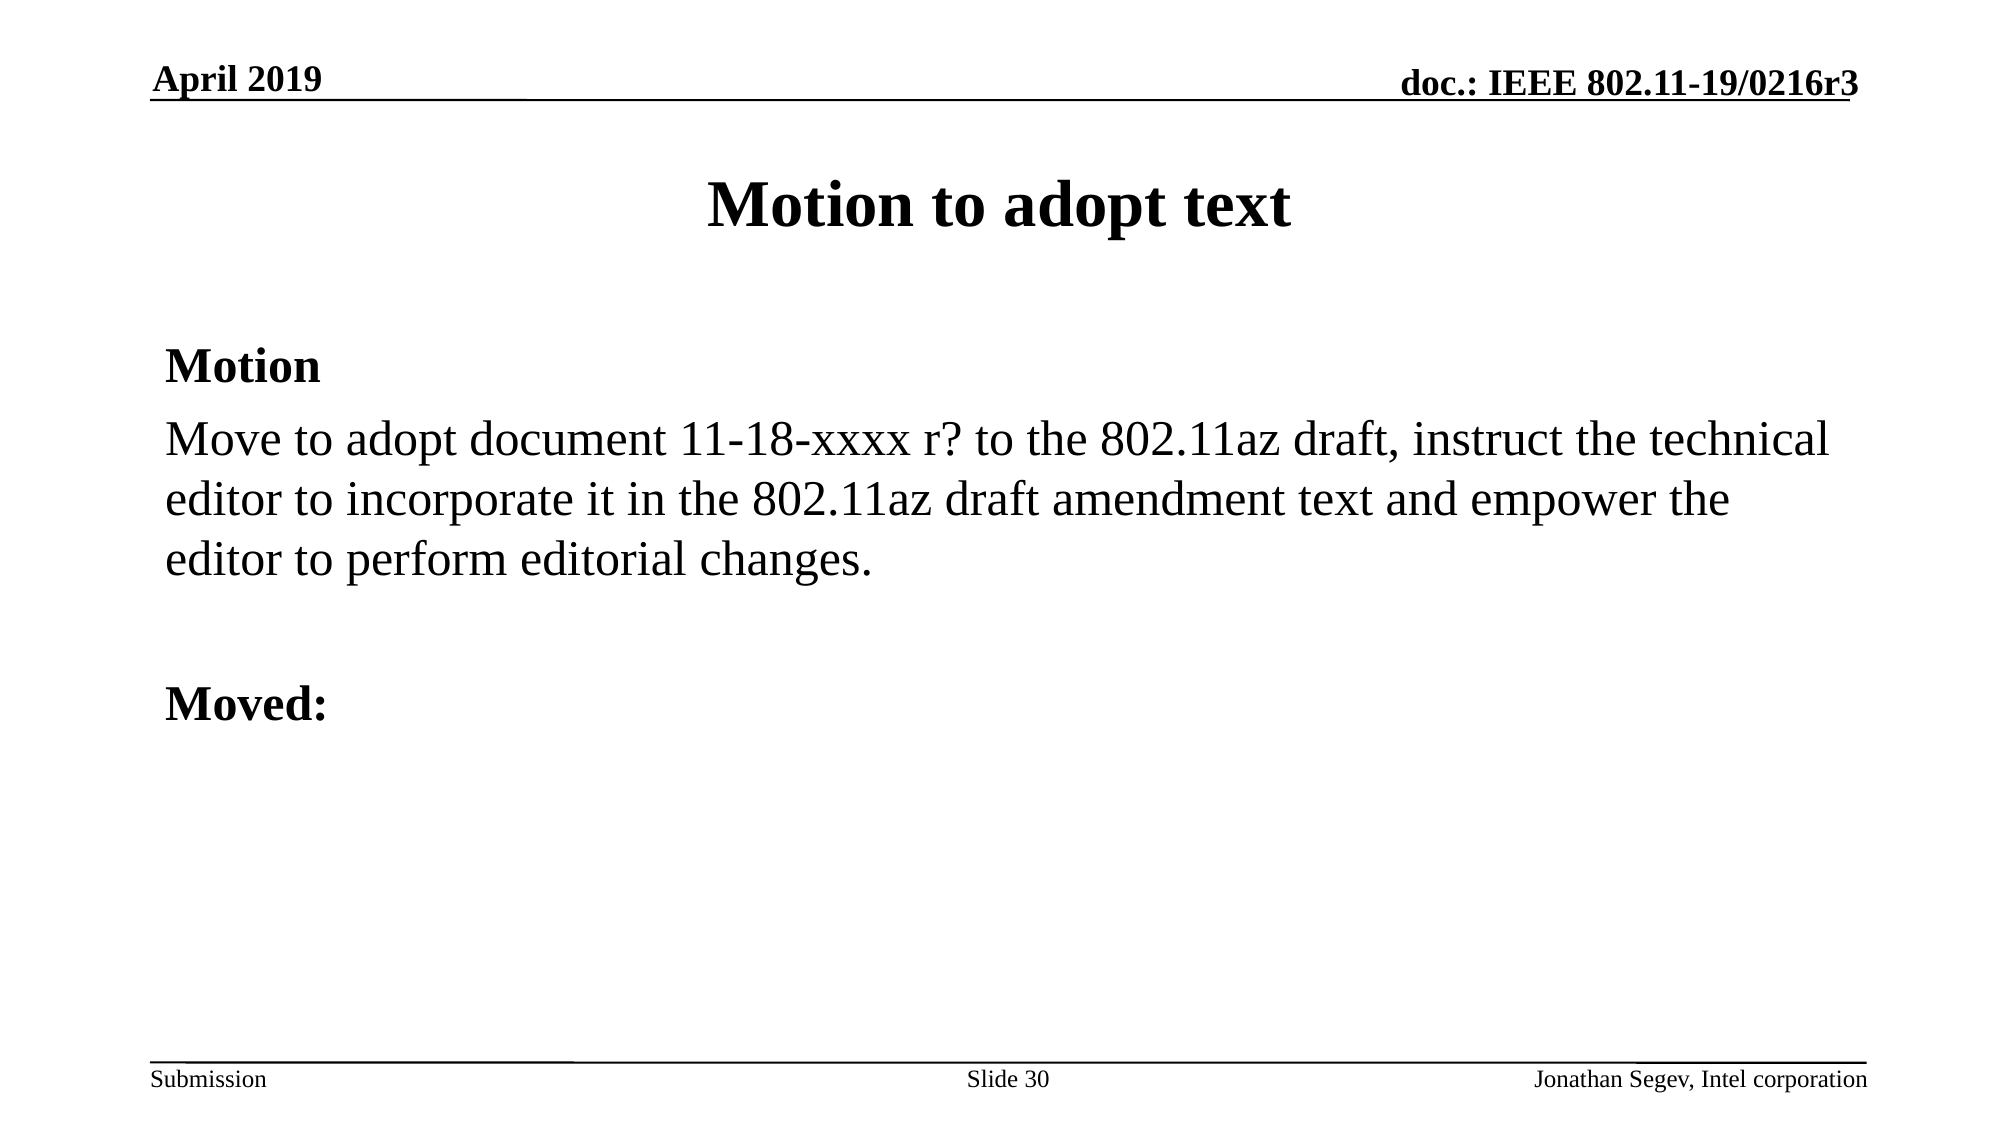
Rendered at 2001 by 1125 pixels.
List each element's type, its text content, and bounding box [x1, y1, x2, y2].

title Motion to adopt text [149, 112, 1850, 288]
list Motion Move to adopt document 11-18-xxxx r? to the 802.11az draft, instruct the technical editor to incorporate it in the 802.11az draft amendment text and empower the editor to perform editorial changes. Moved: [149, 324, 1850, 1000]
footer Jonathan Segev, Intel corporation [1171, 1061, 1869, 1093]
slide_number Slide 30 [950, 1061, 1067, 1123]
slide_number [152, 54, 563, 100]
